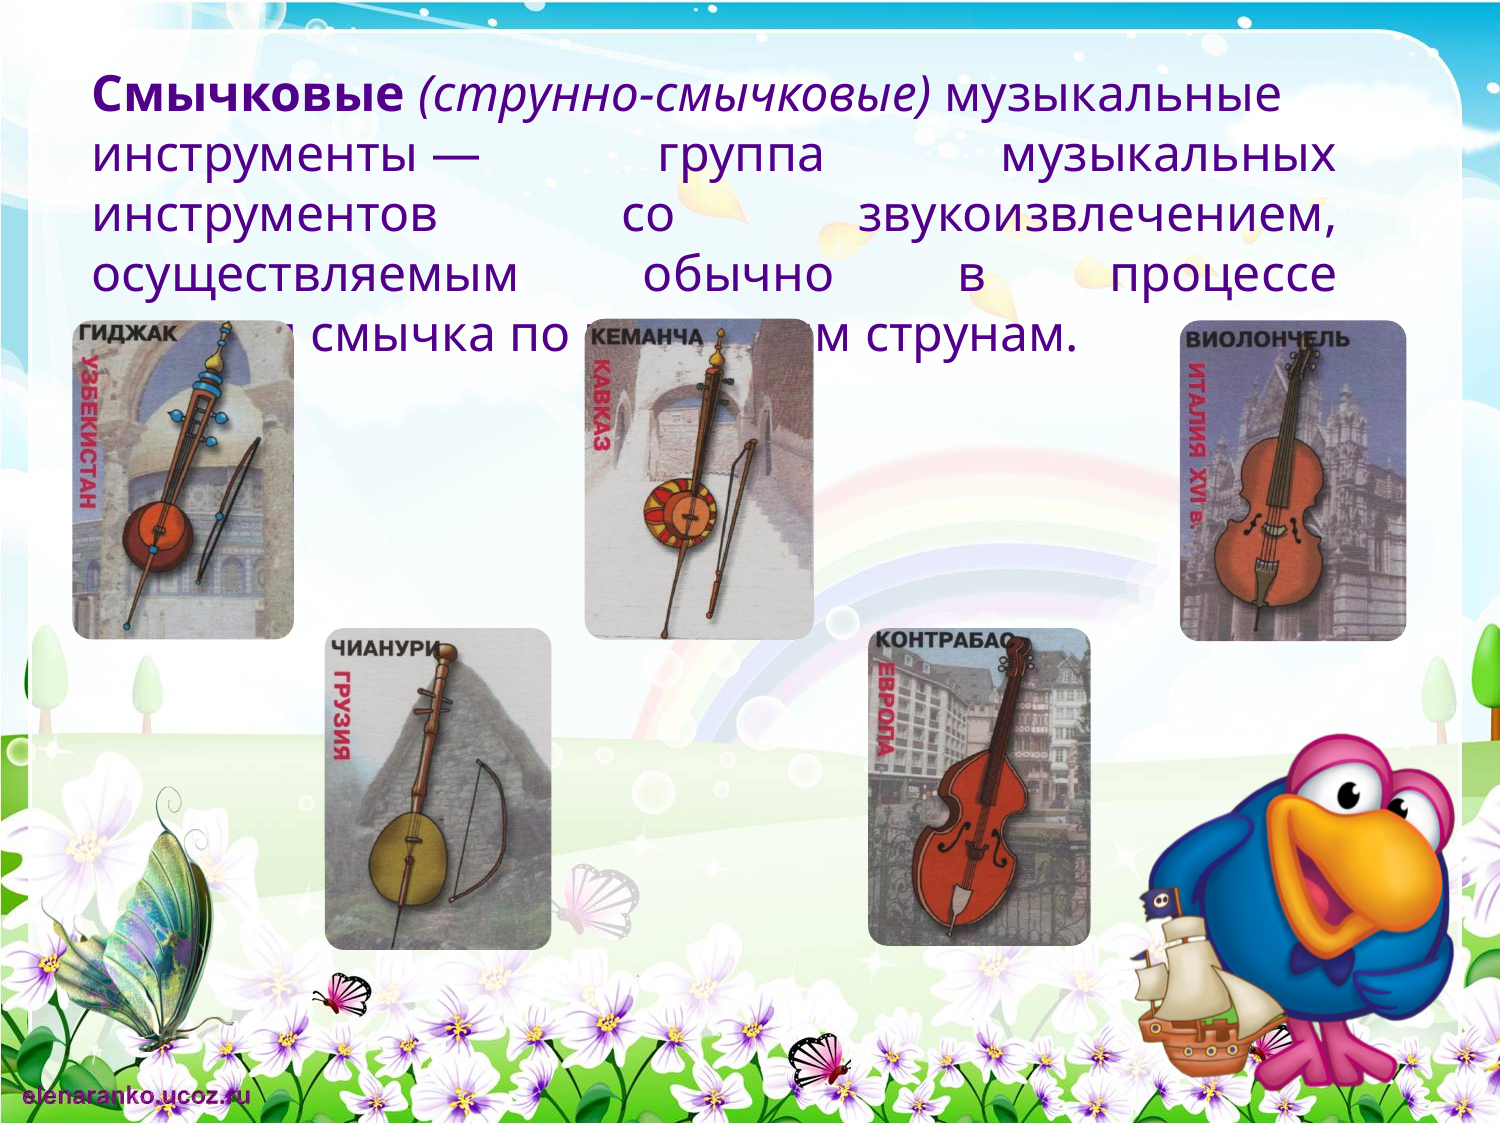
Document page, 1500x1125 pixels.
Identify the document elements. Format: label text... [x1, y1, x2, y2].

text_box Смычковые (струнно-смычковые) музыкальные инструменты — группа музыкальных инструментов со звукоизвлечением, осуществляемым обычно в процессе ведения смычка по натянутым струнам. [76, 54, 1353, 370]
picture [0, 0, 1500, 1125]
